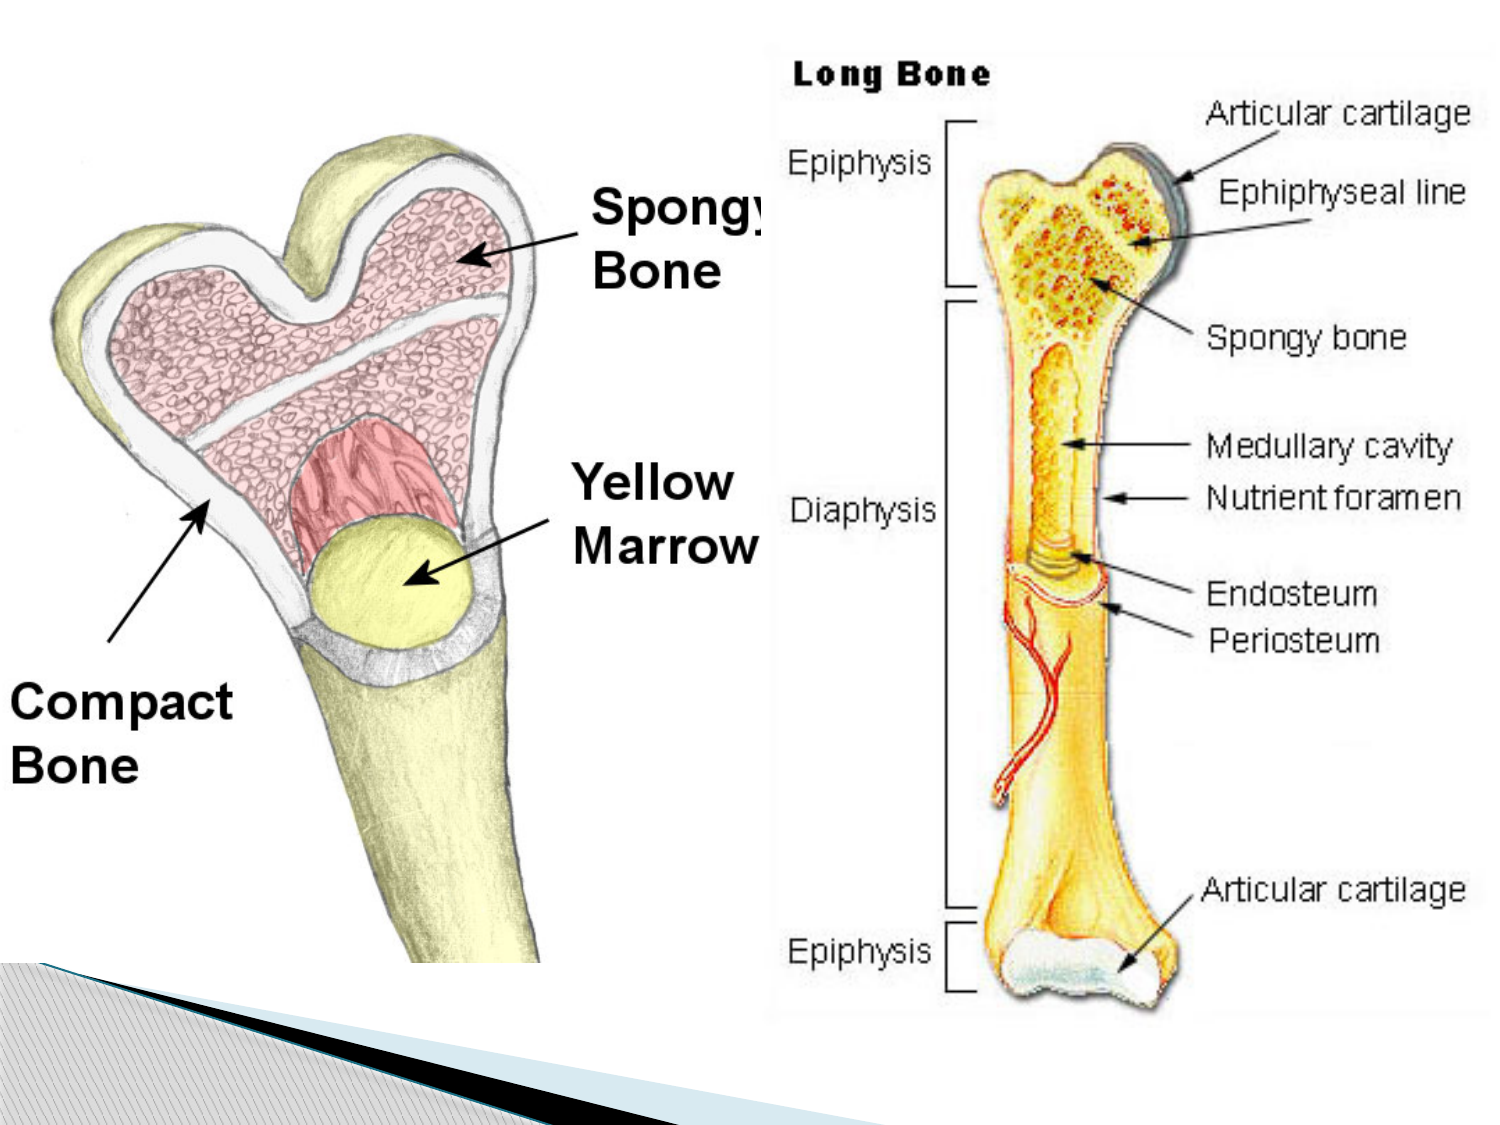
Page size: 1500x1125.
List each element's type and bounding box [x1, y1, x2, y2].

list [761, 42, 1500, 1028]
picture [0, 101, 761, 963]
